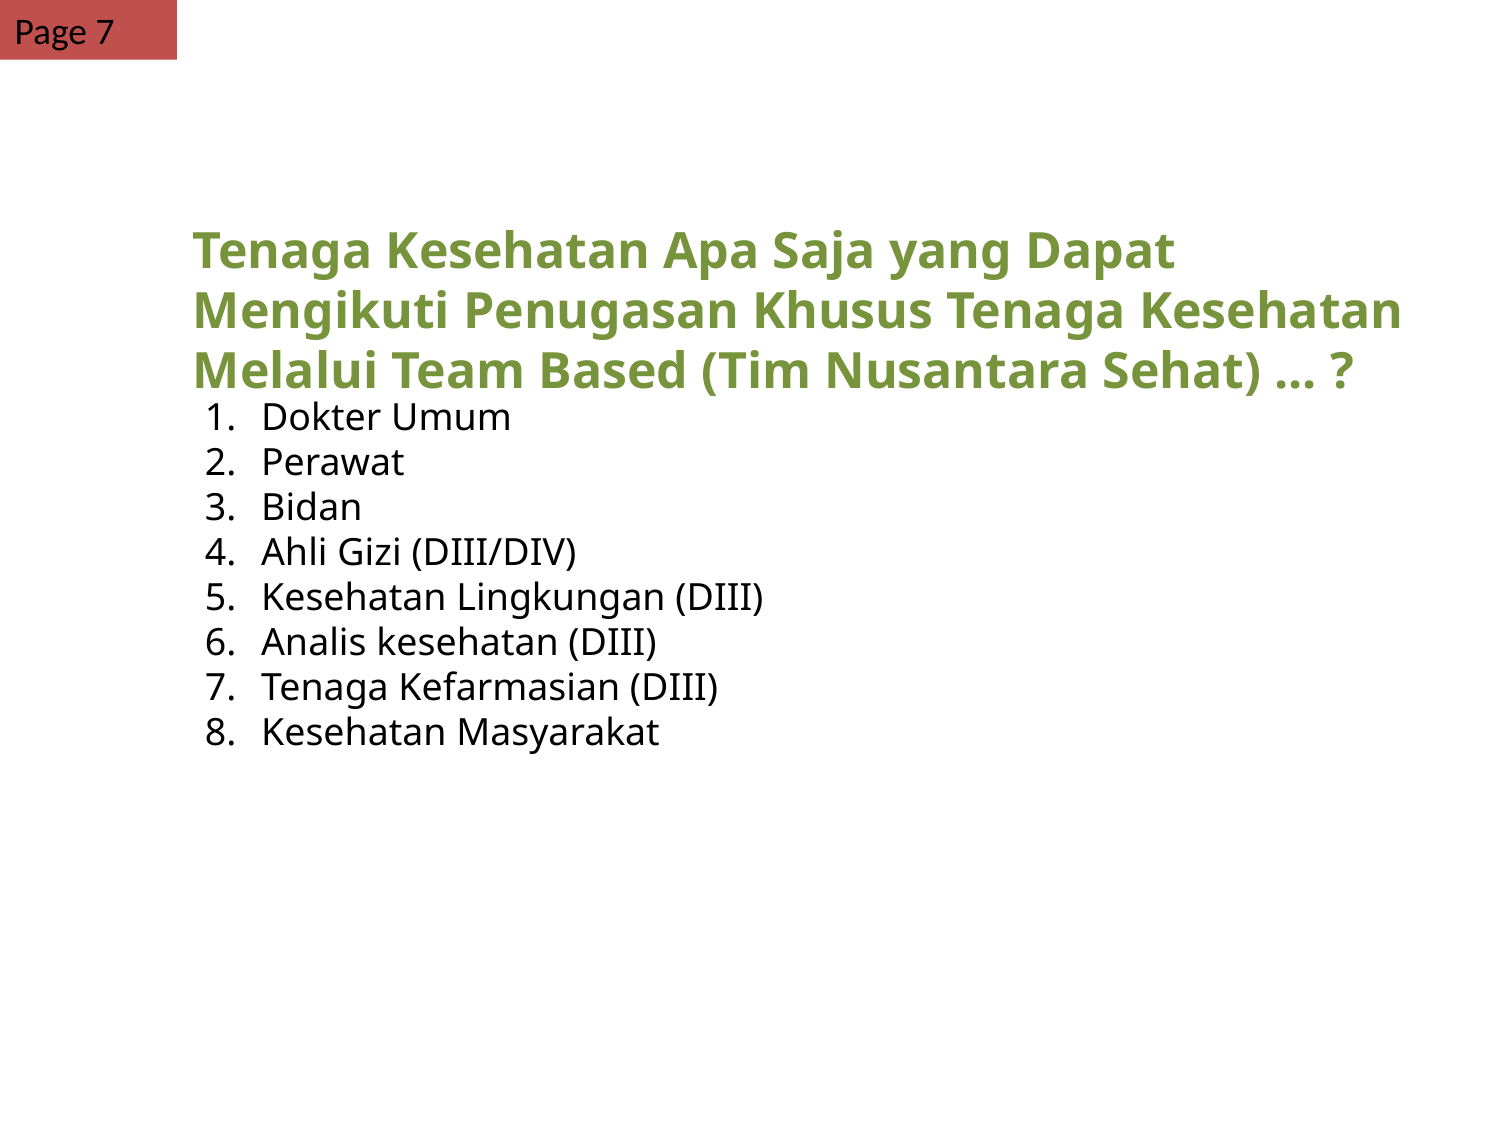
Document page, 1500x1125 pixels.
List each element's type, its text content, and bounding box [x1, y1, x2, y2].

text_box Page 7 [0, 0, 177, 60]
text_box Tenaga Kesehatan Apa Saja yang Dapat Mengikuti Penugasan Khusus Tenaga Kesehatan Melalui Team Based (Tim Nusantara Sehat) ... ? [178, 210, 1424, 406]
text_box Dokter Umum Perawat Bidan Ahli Gizi (DIII/DIV) Kesehatan Lingkungan (DIII) Analis kesehatan (DIII) Tenaga Kefarmasian (DIII) Kesehatan Masyarakat [190, 385, 1282, 760]
